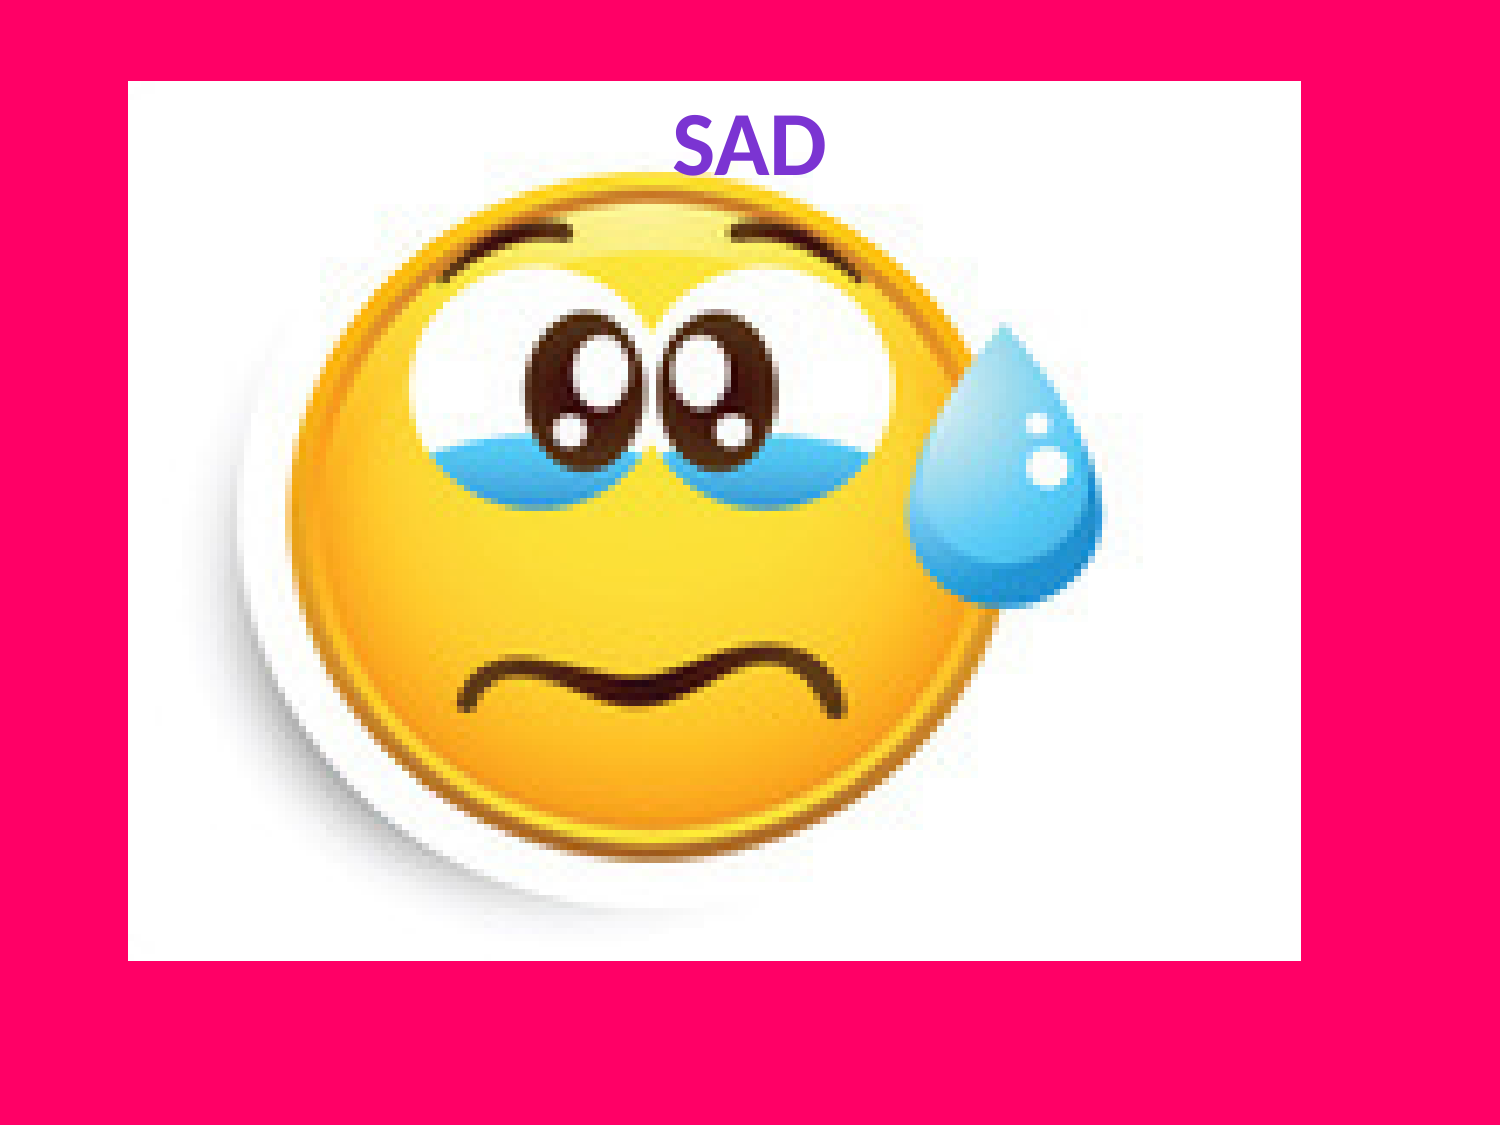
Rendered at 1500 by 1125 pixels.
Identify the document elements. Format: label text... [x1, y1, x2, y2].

title Sad [75, 45, 1425, 233]
picture [128, 81, 1301, 962]
